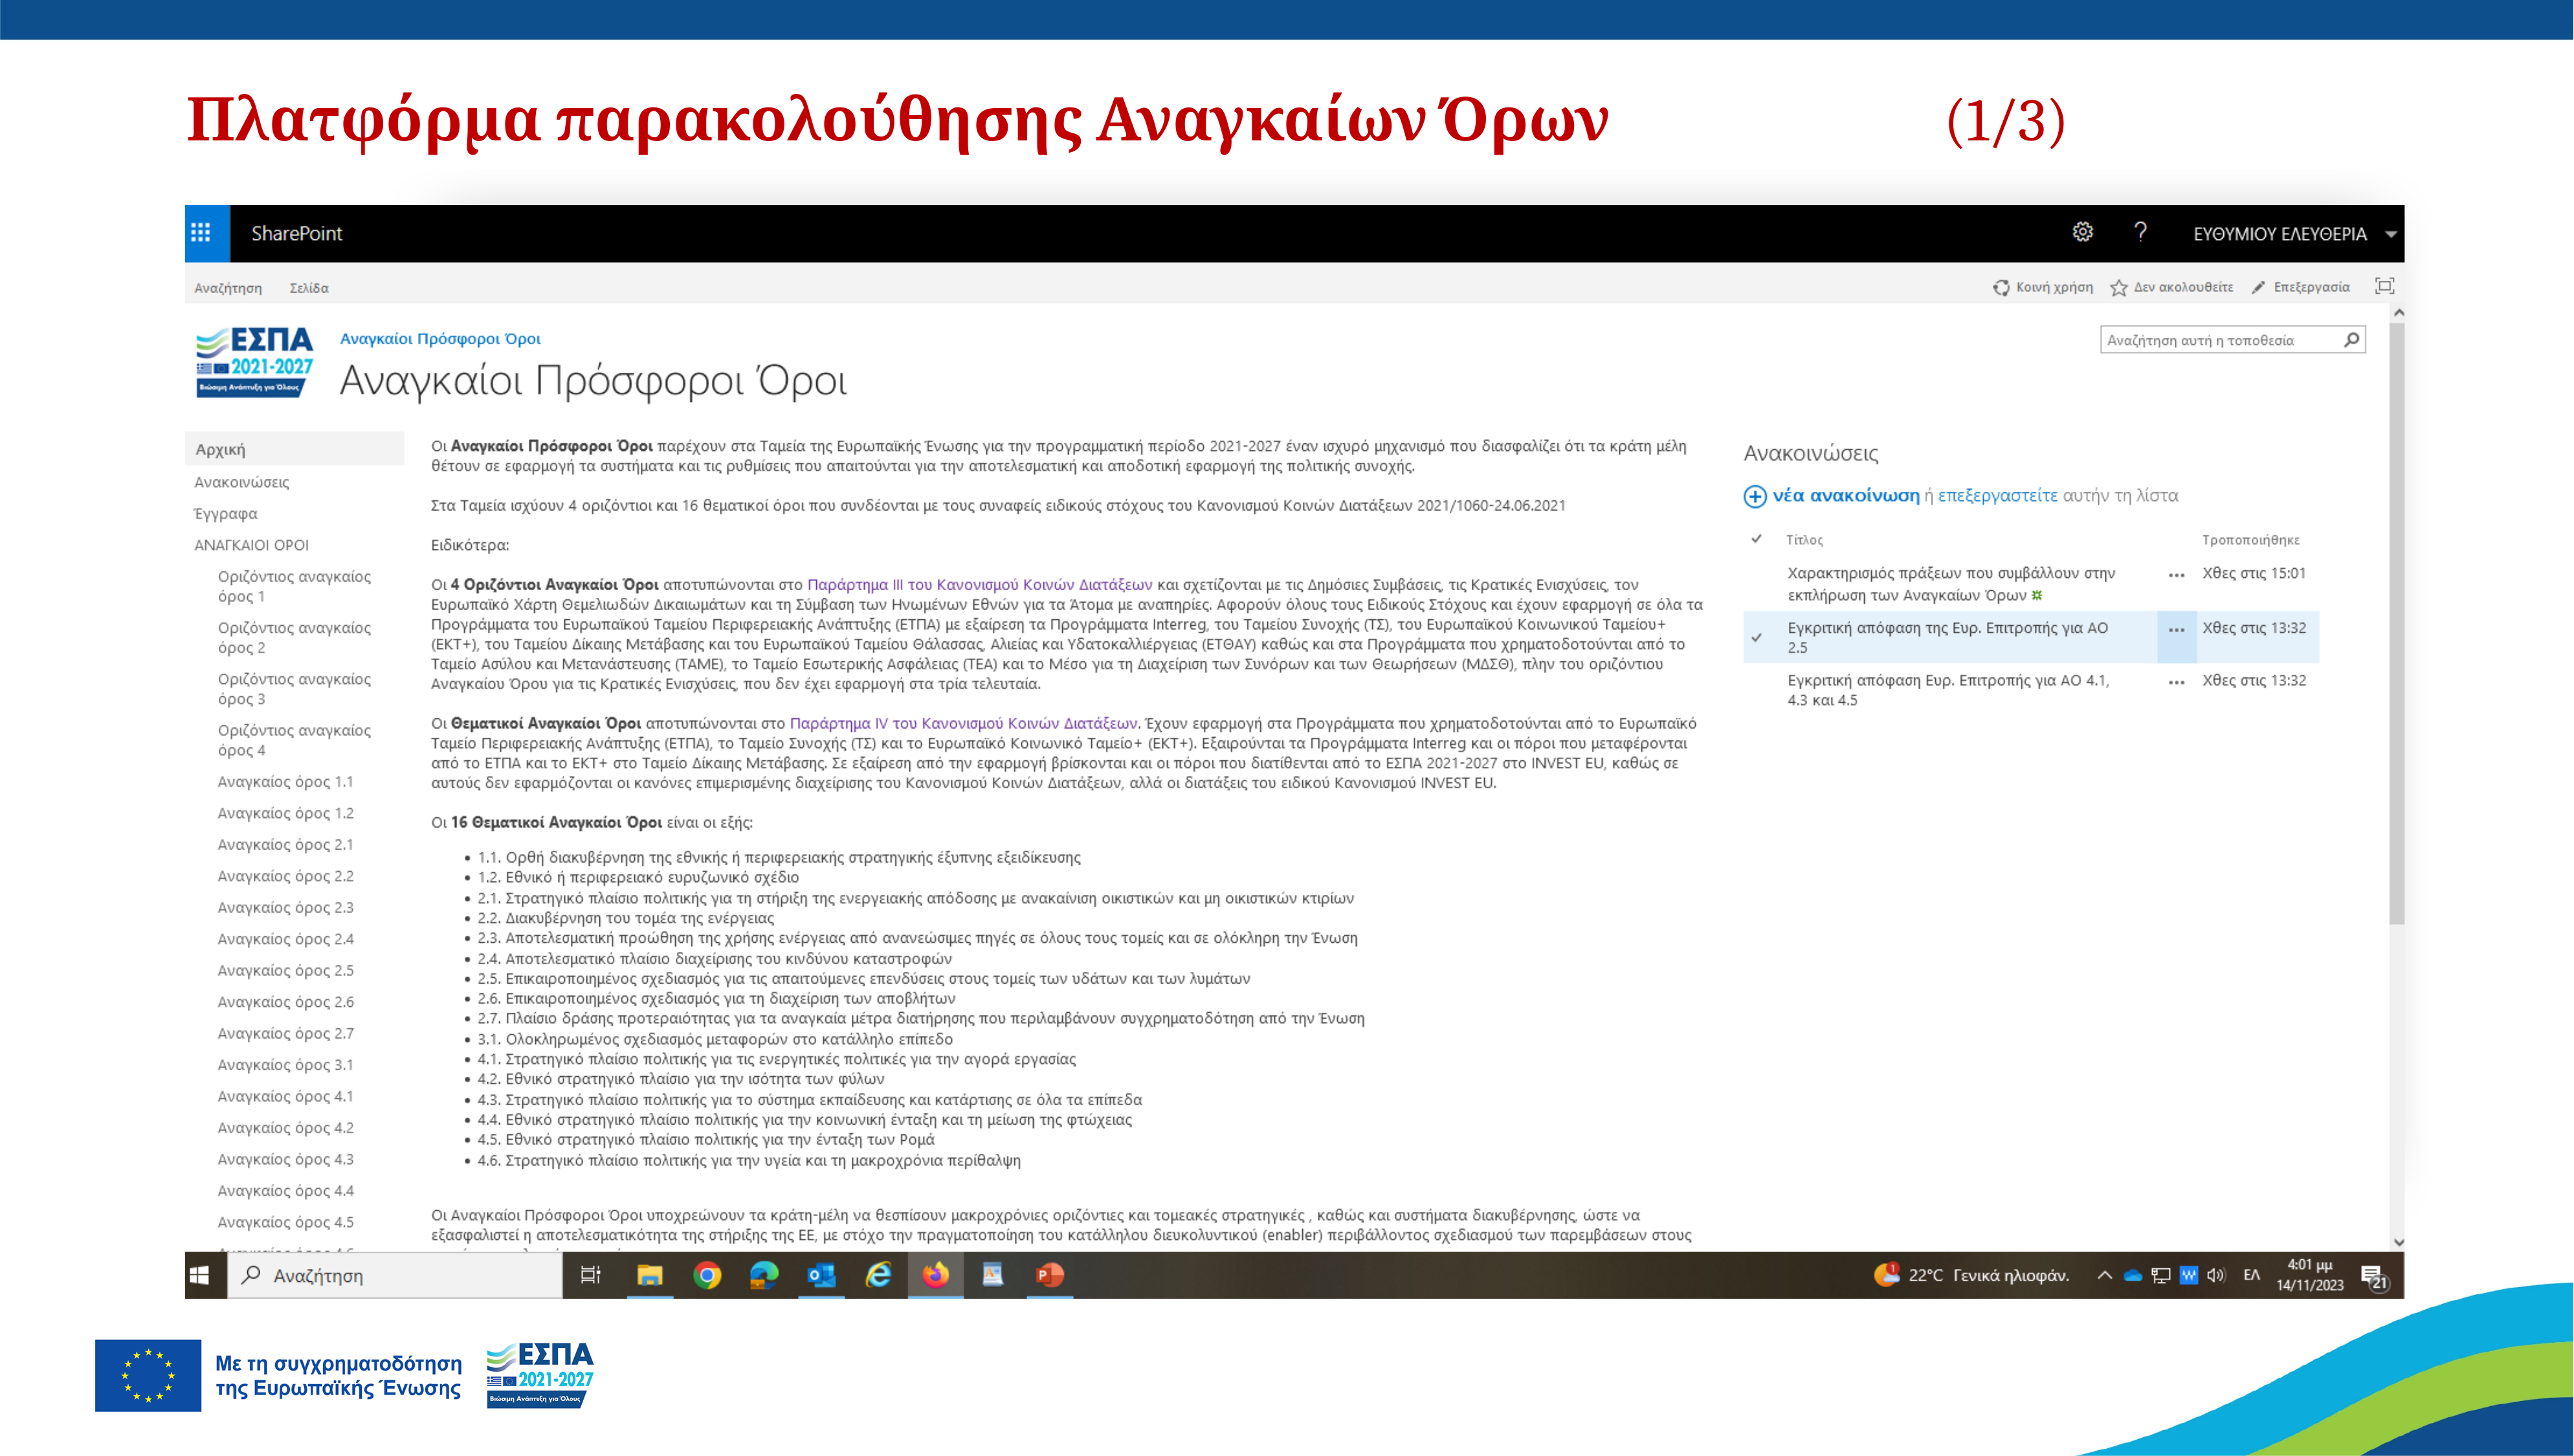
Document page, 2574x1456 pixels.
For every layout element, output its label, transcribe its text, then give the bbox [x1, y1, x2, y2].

title Πλατφόρμα παρακολούθησης Αναγκαίων Όρων (1/3) [177, 61, 2397, 181]
picture [2087, 1341, 2573, 1456]
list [184, 204, 2405, 1299]
picture [0, 0, 2573, 1456]
